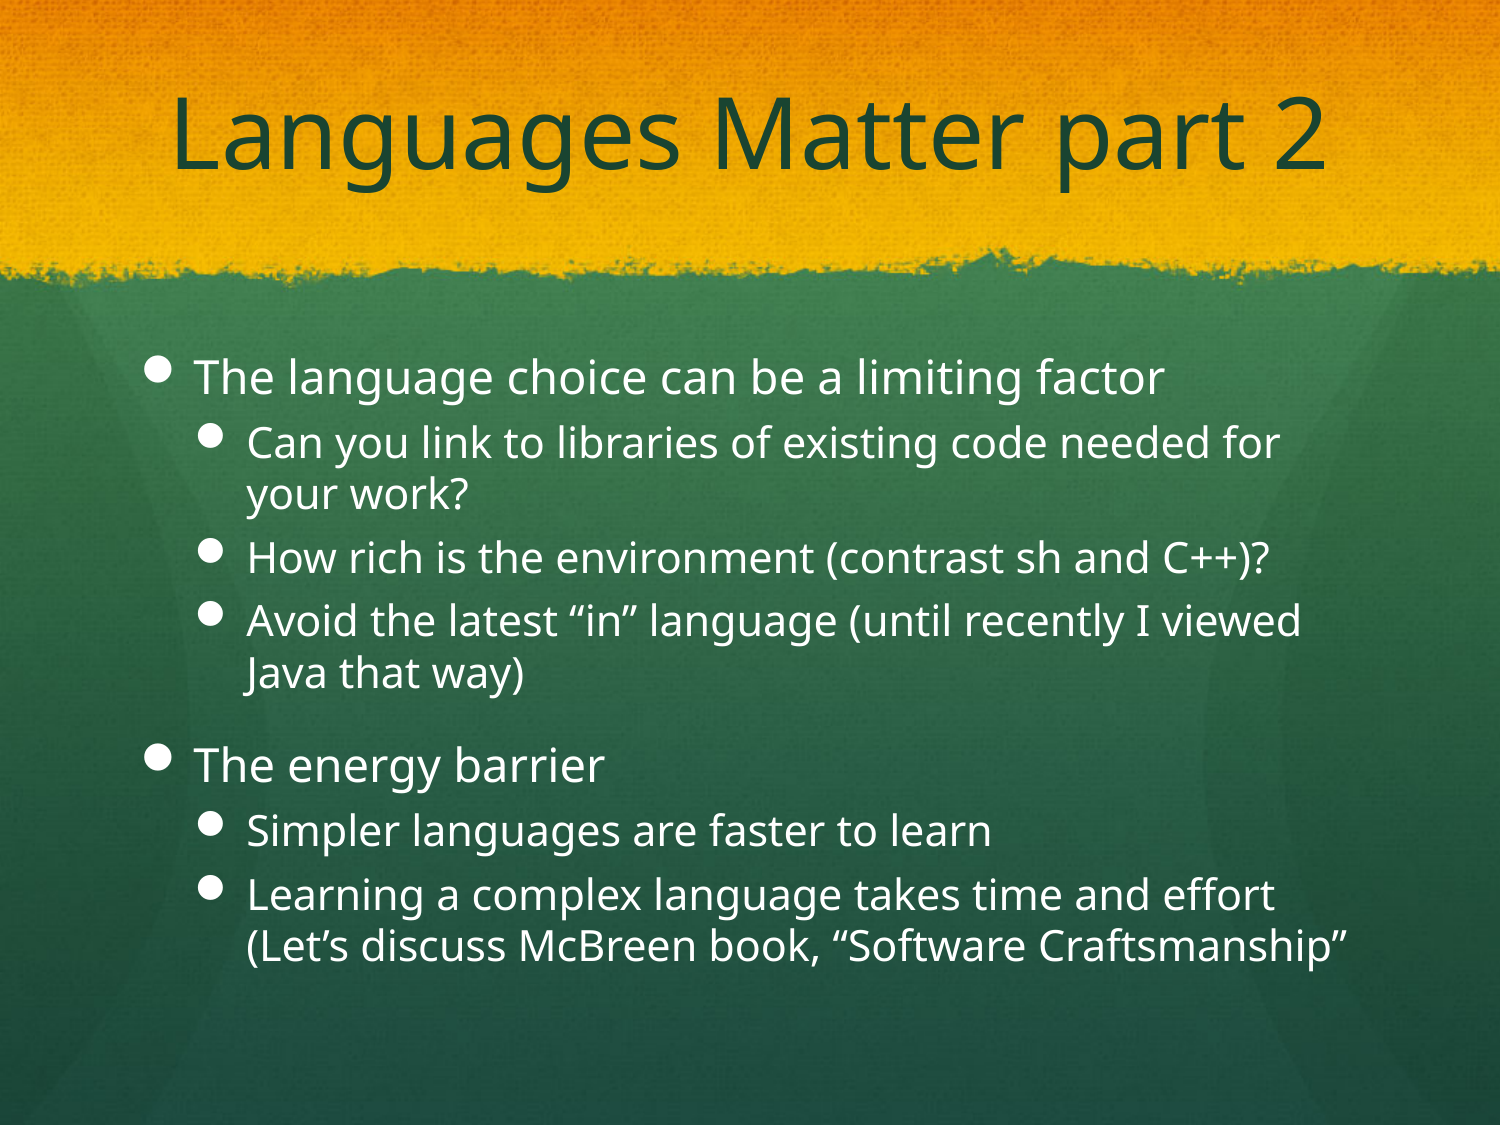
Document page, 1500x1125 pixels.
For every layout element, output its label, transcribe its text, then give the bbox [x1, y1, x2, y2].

title Languages Matter part 2 [125, 13, 1375, 246]
picture [0, 0, 1500, 1125]
list The language choice can be a limiting factor Can you link to libraries of existing code needed for your work? How rich is the environment (contrast sh and C++)? Avoid the latest “in” language (until recently I viewed Java that way) The energy barrier Simpler languages are faster to learn Learning a complex language takes time and effort (Let’s discuss McBreen book, “Software Craftsmanship” [125, 339, 1375, 1026]
